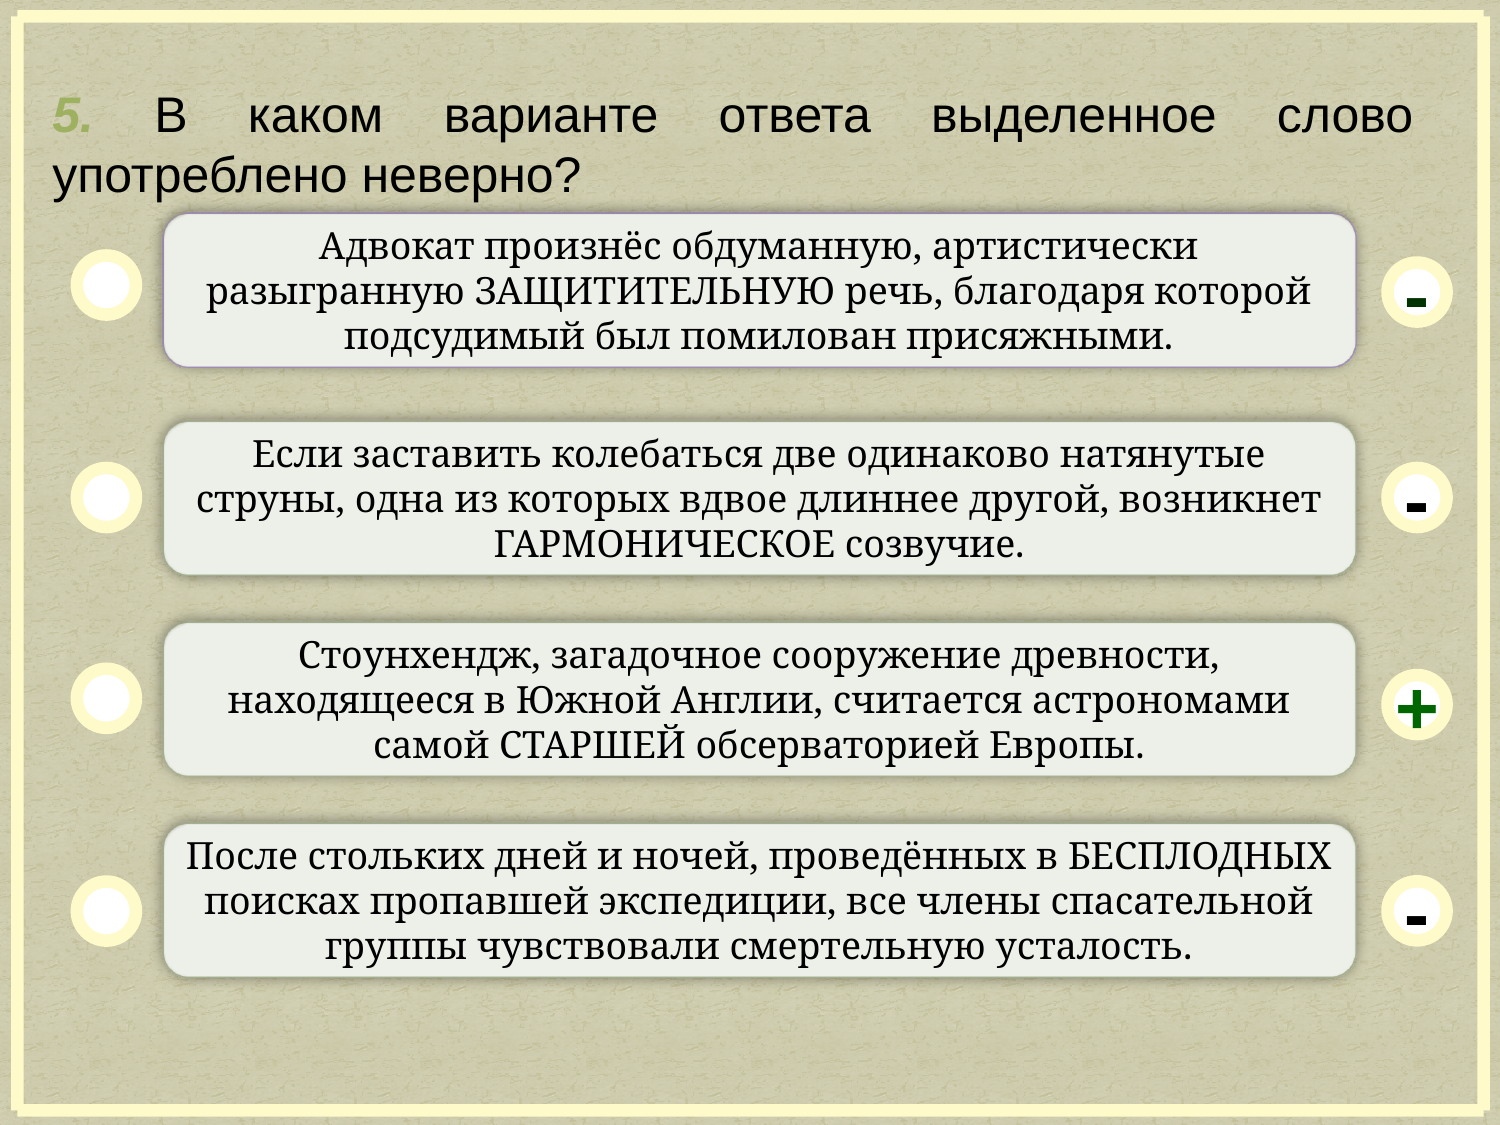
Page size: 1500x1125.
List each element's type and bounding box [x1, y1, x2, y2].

text_box [21, 20, 1481, 1108]
